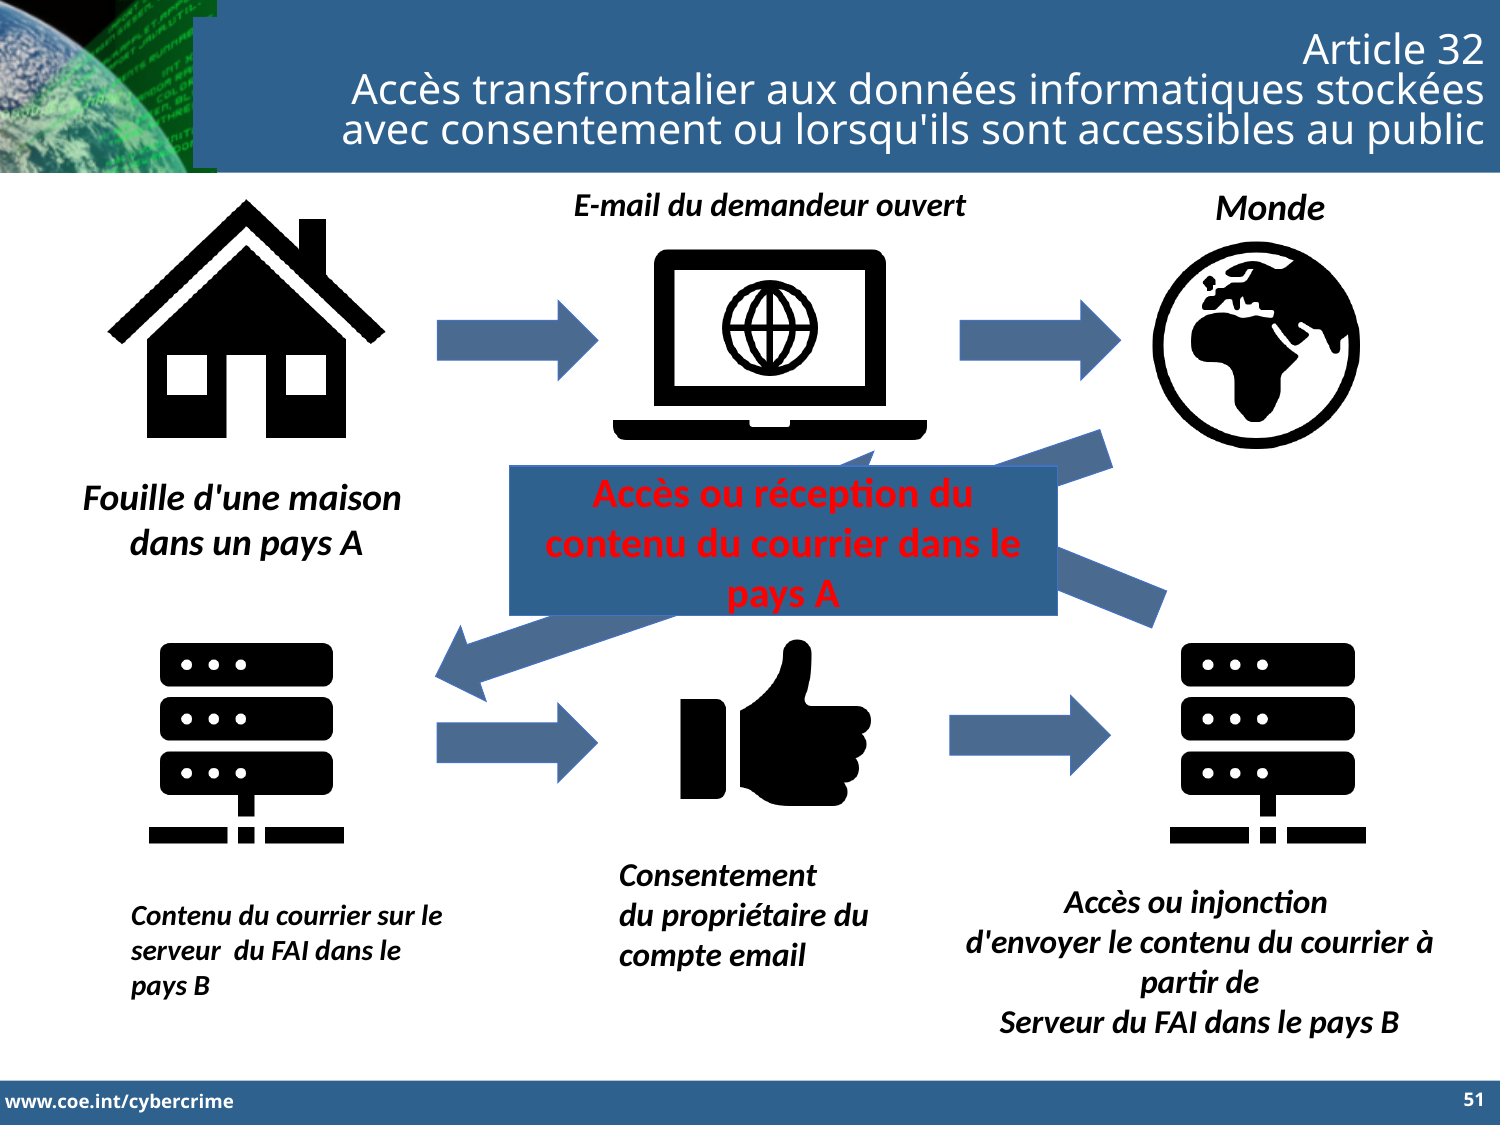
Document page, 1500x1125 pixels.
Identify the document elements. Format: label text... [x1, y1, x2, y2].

text_box Article 32 Accès transfrontalier aux données informatiques stockées avec consentement ou lorsqu'ils sont accessibles au public [192, 16, 1500, 169]
text_box [959, 299, 1122, 382]
text_box [436, 299, 599, 382]
picture [0, 1, 405, 477]
text_box [436, 701, 599, 784]
text_box [1058, 546, 1168, 623]
picture [606, 181, 933, 508]
text_box Accès ou réception du contenu du courrier dans le pays A [509, 465, 1058, 616]
text_box Accès ou injonction d'envoyer le contenu du courrier à partir de Serveur du FAI dans le pays B [938, 872, 1462, 1048]
text_box Fouille d'une maison dans un pays A [68, 466, 426, 571]
picture [1125, 214, 1387, 476]
text_box Consentement du propriétaire du compte email [604, 846, 987, 981]
picture [1137, 613, 1398, 873]
picture [116, 613, 376, 873]
picture [661, 608, 890, 838]
text_box [994, 429, 1114, 487]
slide_number 51 [1149, 1079, 1500, 1125]
text_box Contenu du courrier sur le serveur du FAI dans le pays B [116, 888, 472, 1009]
text_box [434, 616, 661, 703]
text_box E-mail du demandeur ouvert [559, 175, 989, 231]
text_box Monde [1200, 175, 1341, 214]
text_box [949, 694, 1112, 777]
